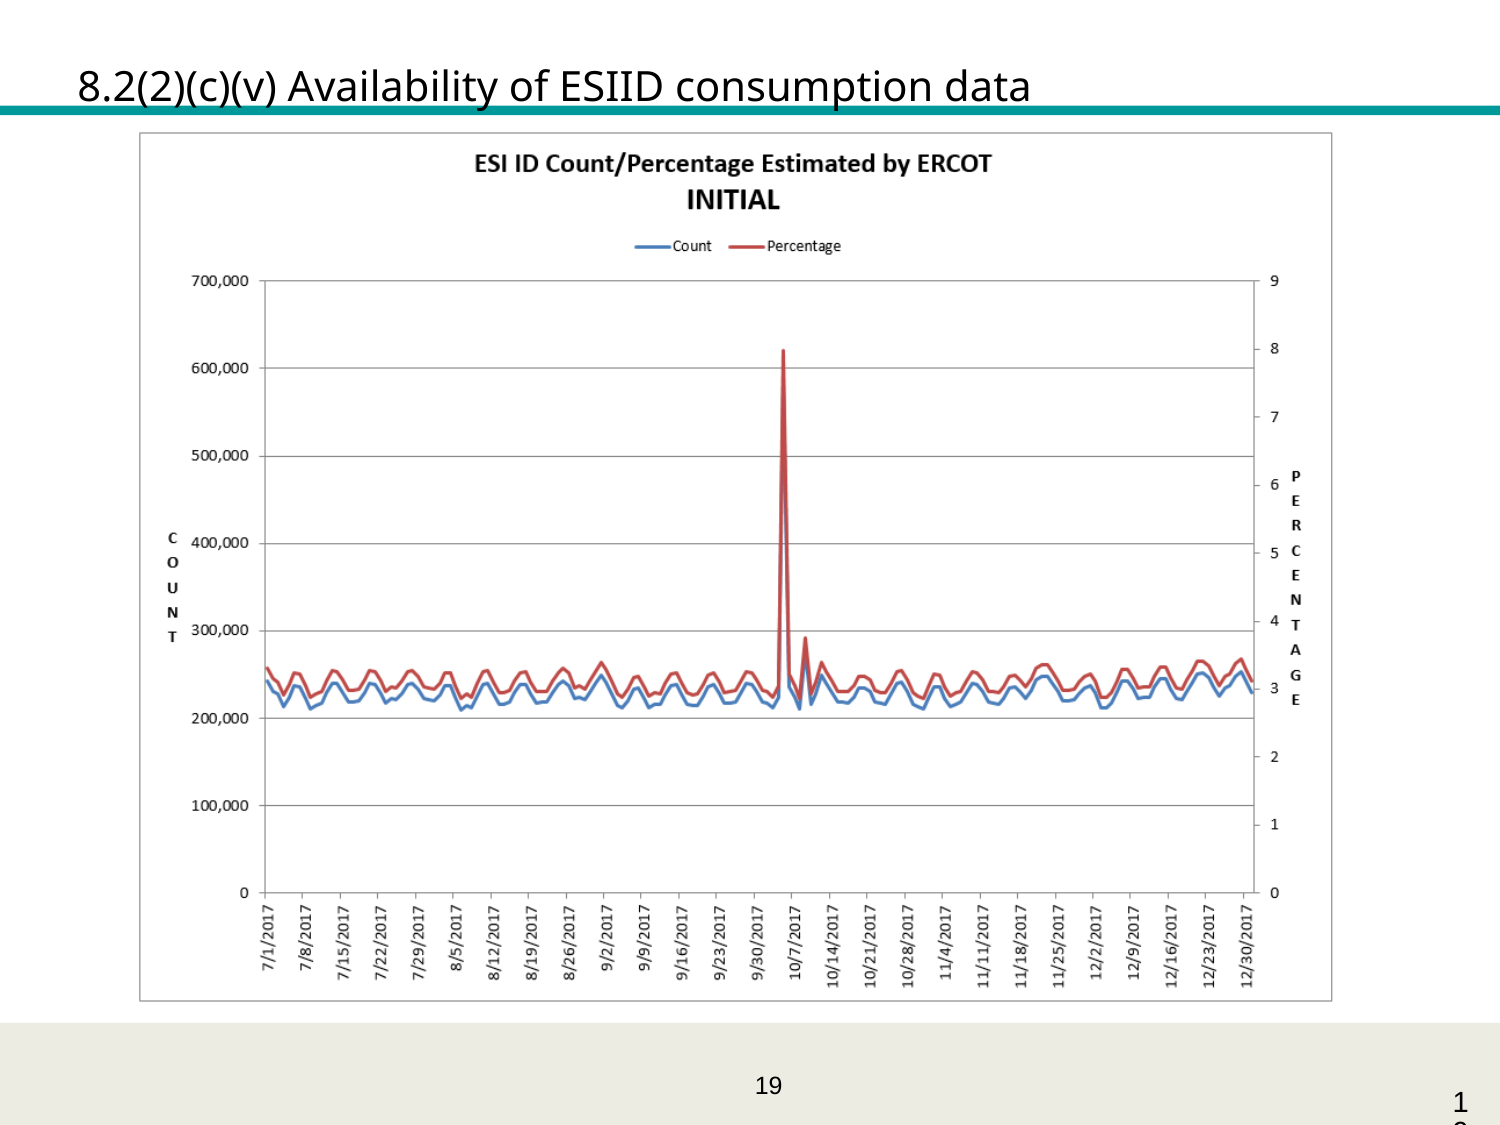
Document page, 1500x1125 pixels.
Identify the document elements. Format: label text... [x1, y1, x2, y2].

picture [137, 129, 1337, 1004]
slide_number 19 [1437, 1076, 1476, 1112]
title 8.2(2)(c)(v) Availability of ESIID consumption data [62, 40, 1450, 130]
